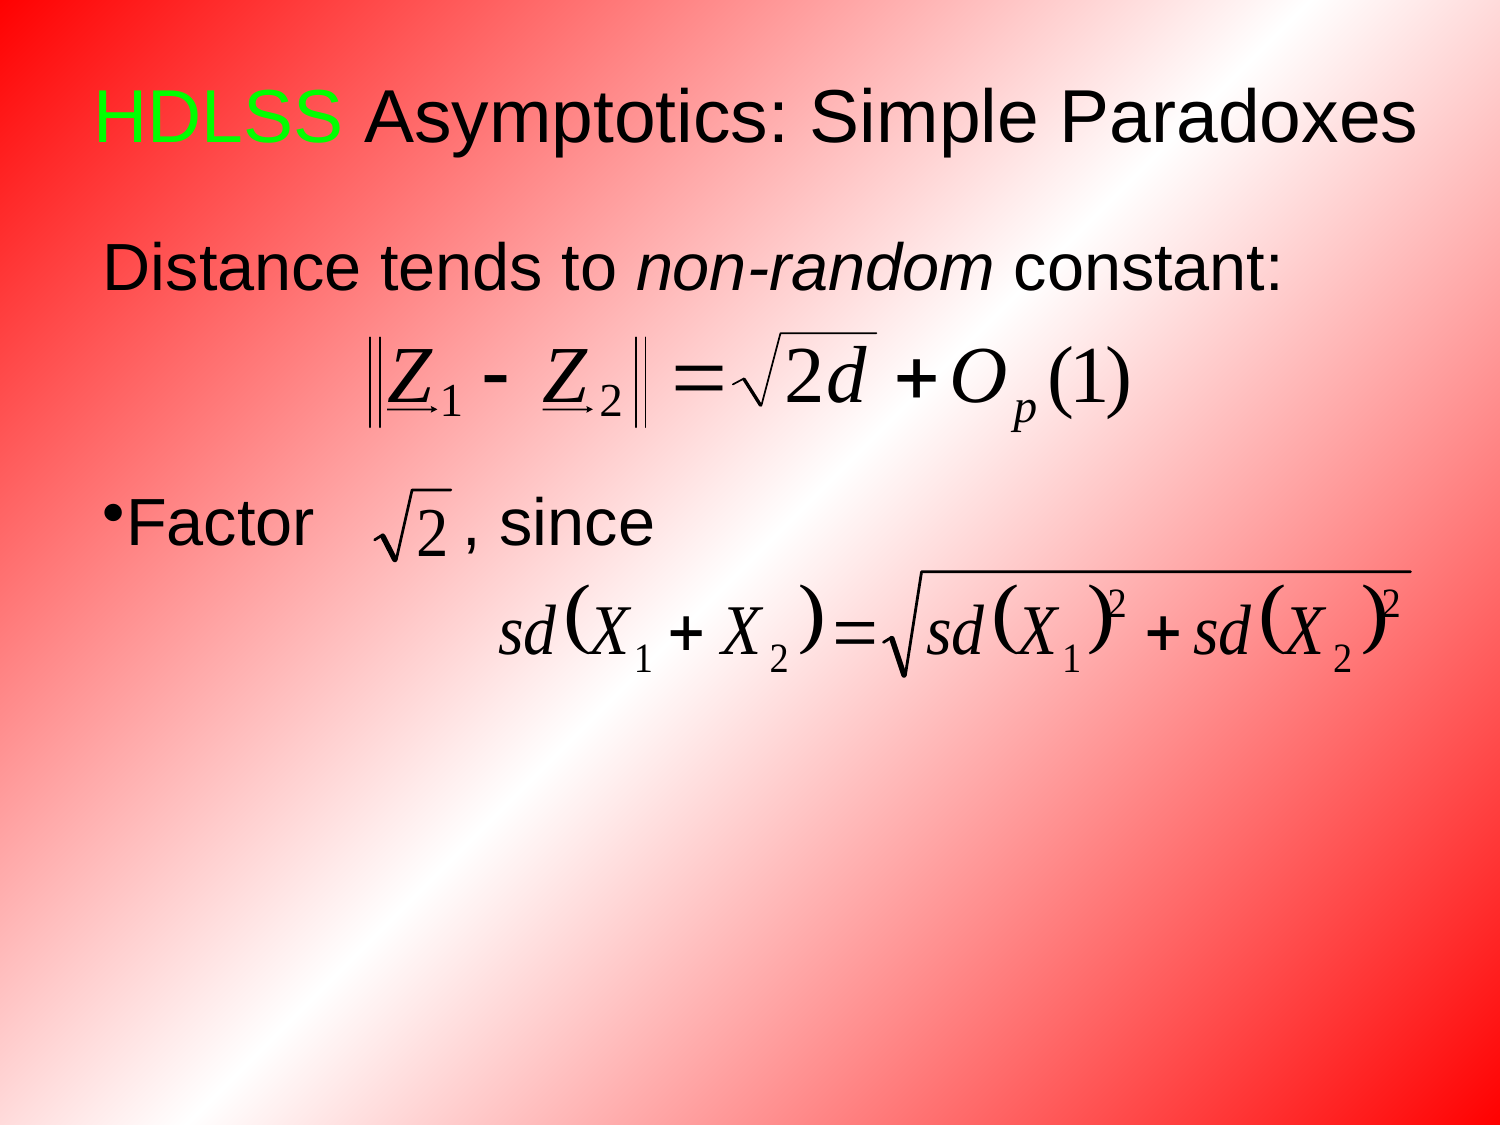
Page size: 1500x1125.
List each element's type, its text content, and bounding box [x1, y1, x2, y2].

title HDLSS Asymptotics: Simple Paradoxes [62, 37, 1450, 188]
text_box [362, 474, 466, 575]
list Distance tends to non-random constant: Factor , since [87, 224, 1409, 1063]
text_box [362, 324, 1138, 440]
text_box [487, 552, 1426, 691]
